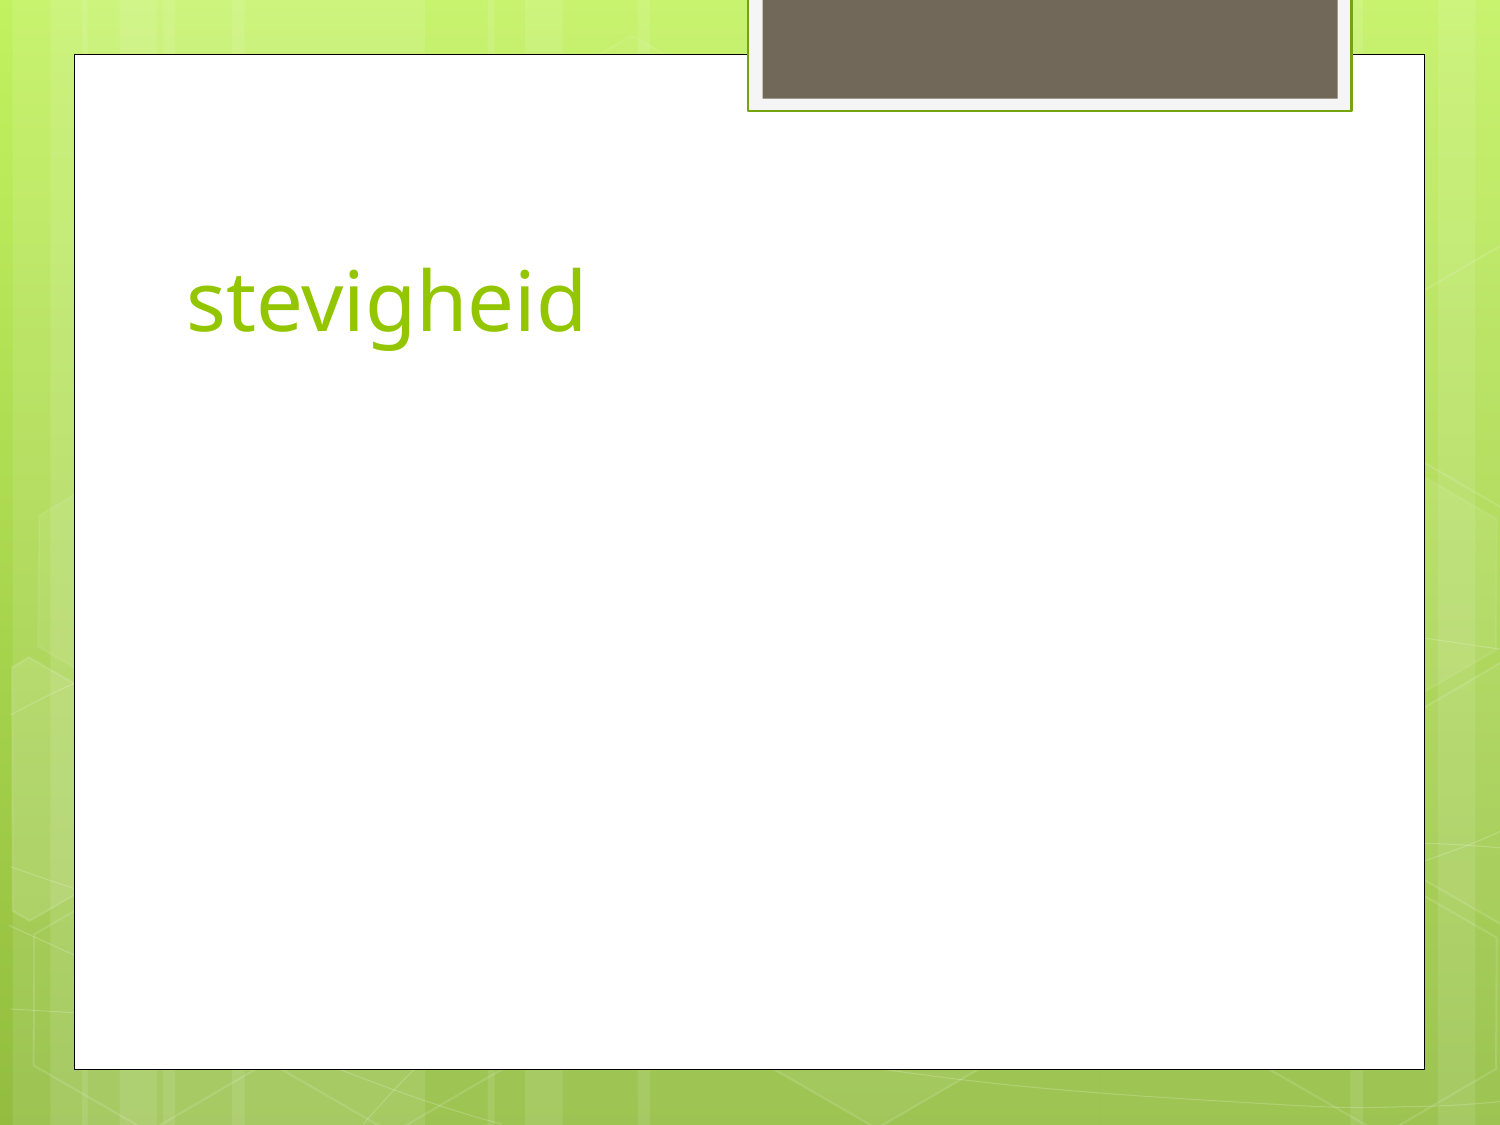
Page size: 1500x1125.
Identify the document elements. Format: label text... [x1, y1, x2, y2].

title stevigheid [171, 168, 1324, 357]
